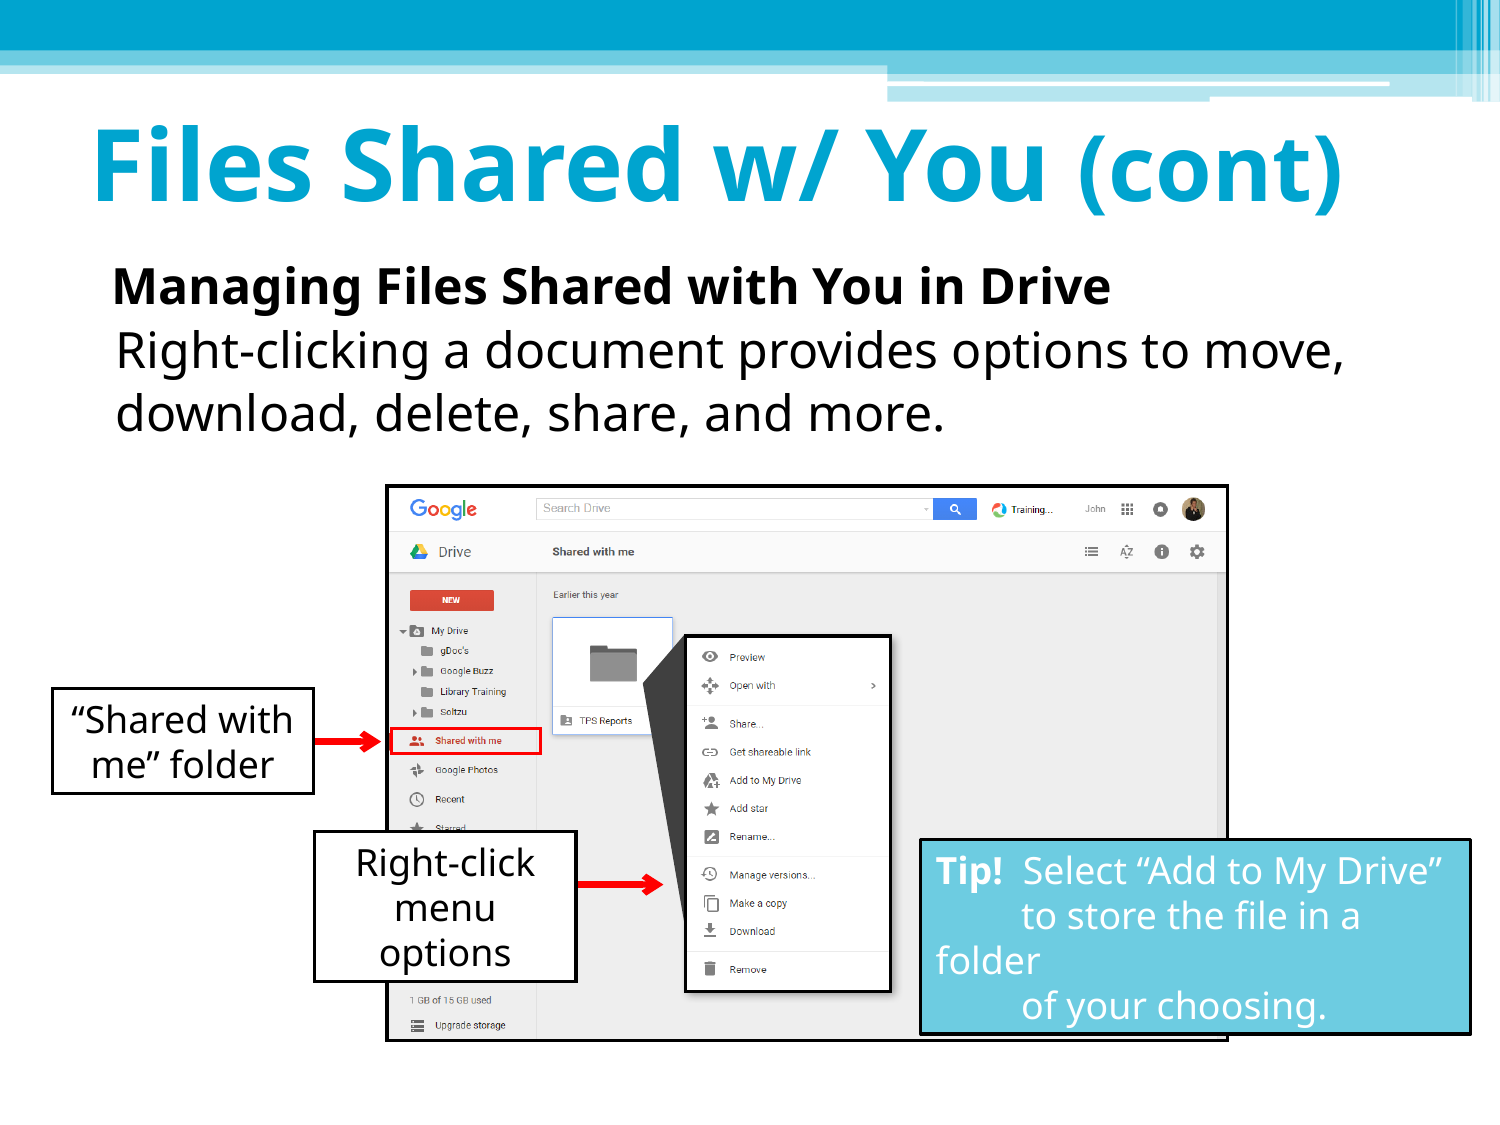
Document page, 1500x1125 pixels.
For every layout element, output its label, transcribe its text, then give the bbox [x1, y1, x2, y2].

text_box Tip! Select “Add to My Drive” to store the file in a folder of your choosing. [1226, 839, 1471, 1035]
title Files Shared w/ You (cont) [75, 75, 1463, 248]
text_box Right-click menu options [314, 831, 388, 982]
text_box “Shared with me” folder [52, 688, 314, 794]
picture [388, 487, 1226, 1039]
list Managing Files Shared with You in Drive Right-clicking a document provides options to move, download, delete, share, and more. [75, 248, 1463, 525]
